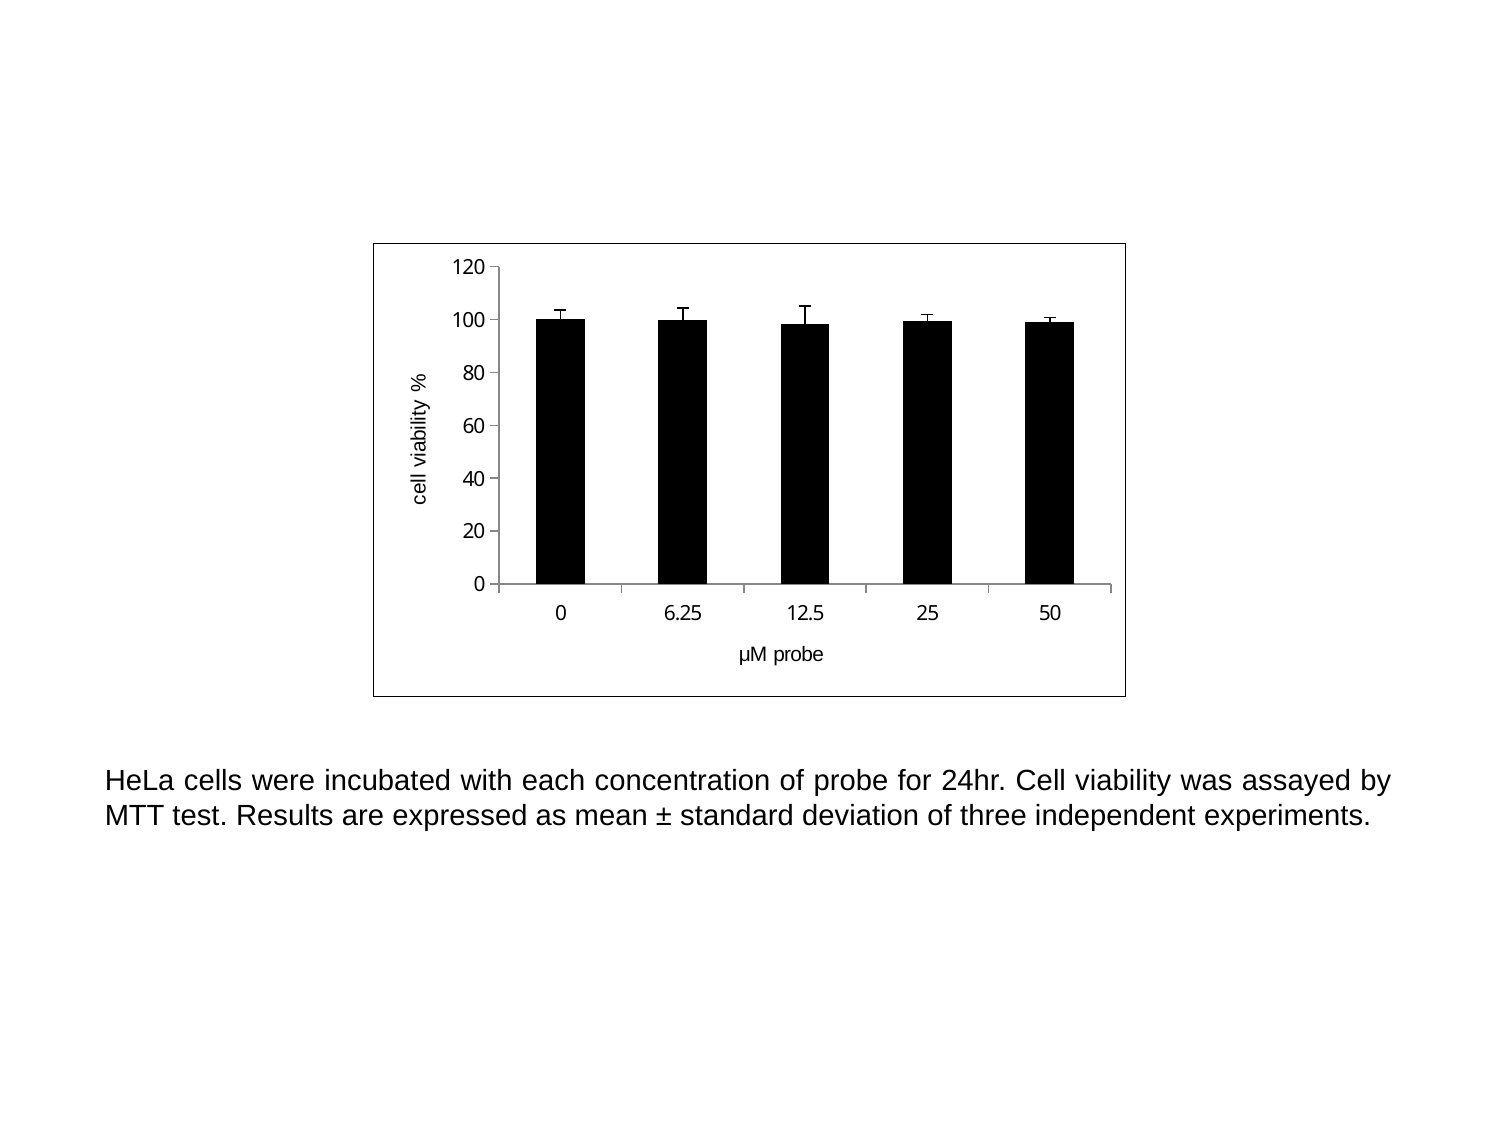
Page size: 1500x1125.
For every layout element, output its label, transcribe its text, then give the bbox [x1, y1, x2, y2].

text_box HeLa cells were incubated with each concentration of probe for 24hr. Cell viability was assayed by MTT test. Results are expressed as mean ± standard deviation of three independent experiments. [90, 753, 1409, 839]
chart [373, 243, 1127, 697]
